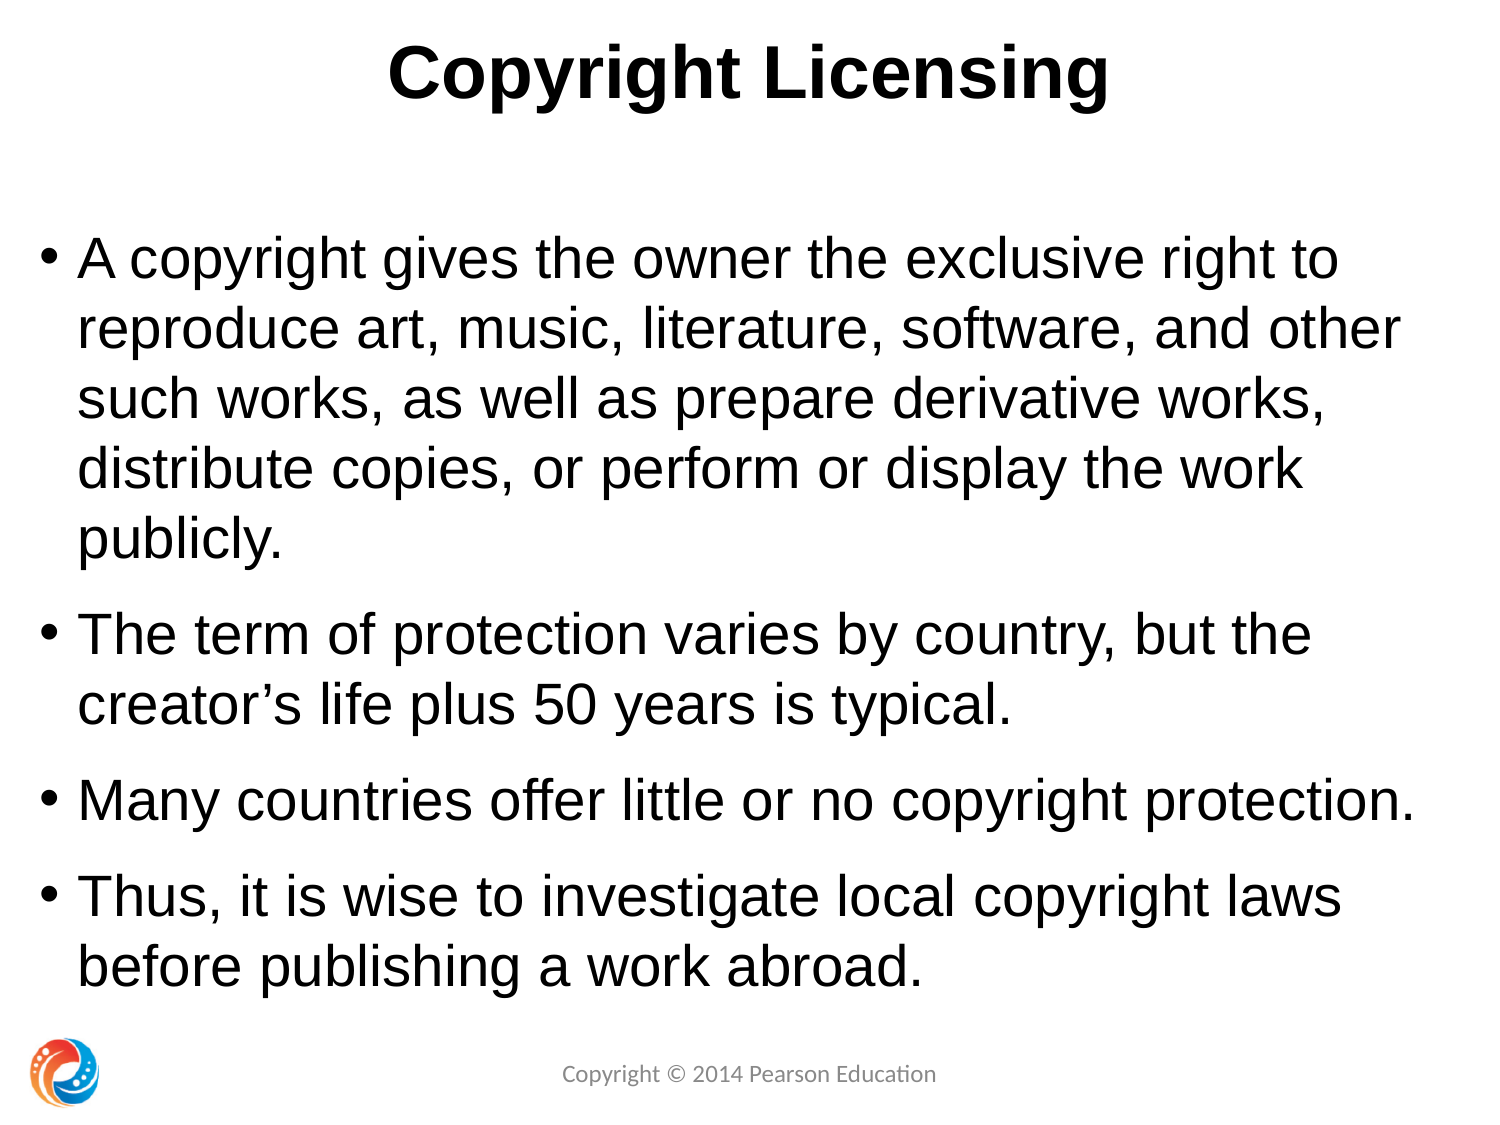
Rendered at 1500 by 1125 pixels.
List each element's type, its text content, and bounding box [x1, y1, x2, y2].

subtitle A copyright gives the owner the exclusive right to reproduce art, music, literature, software, and other such works, as well as prepare derivative works, distribute copies, or perform or display the work publicly. The term of protection varies by country, but the creator’s life plus 50 years is typical. Many countries offer little or no copyright protection. Thus, it is wise to investigate local copyright laws before publishing a work abroad. [24, 212, 1476, 1038]
title Copyright Licensing [112, 0, 1388, 138]
footer Copyright © 2014 Pearson Education [512, 1042, 988, 1103]
picture [23, 1032, 105, 1111]
